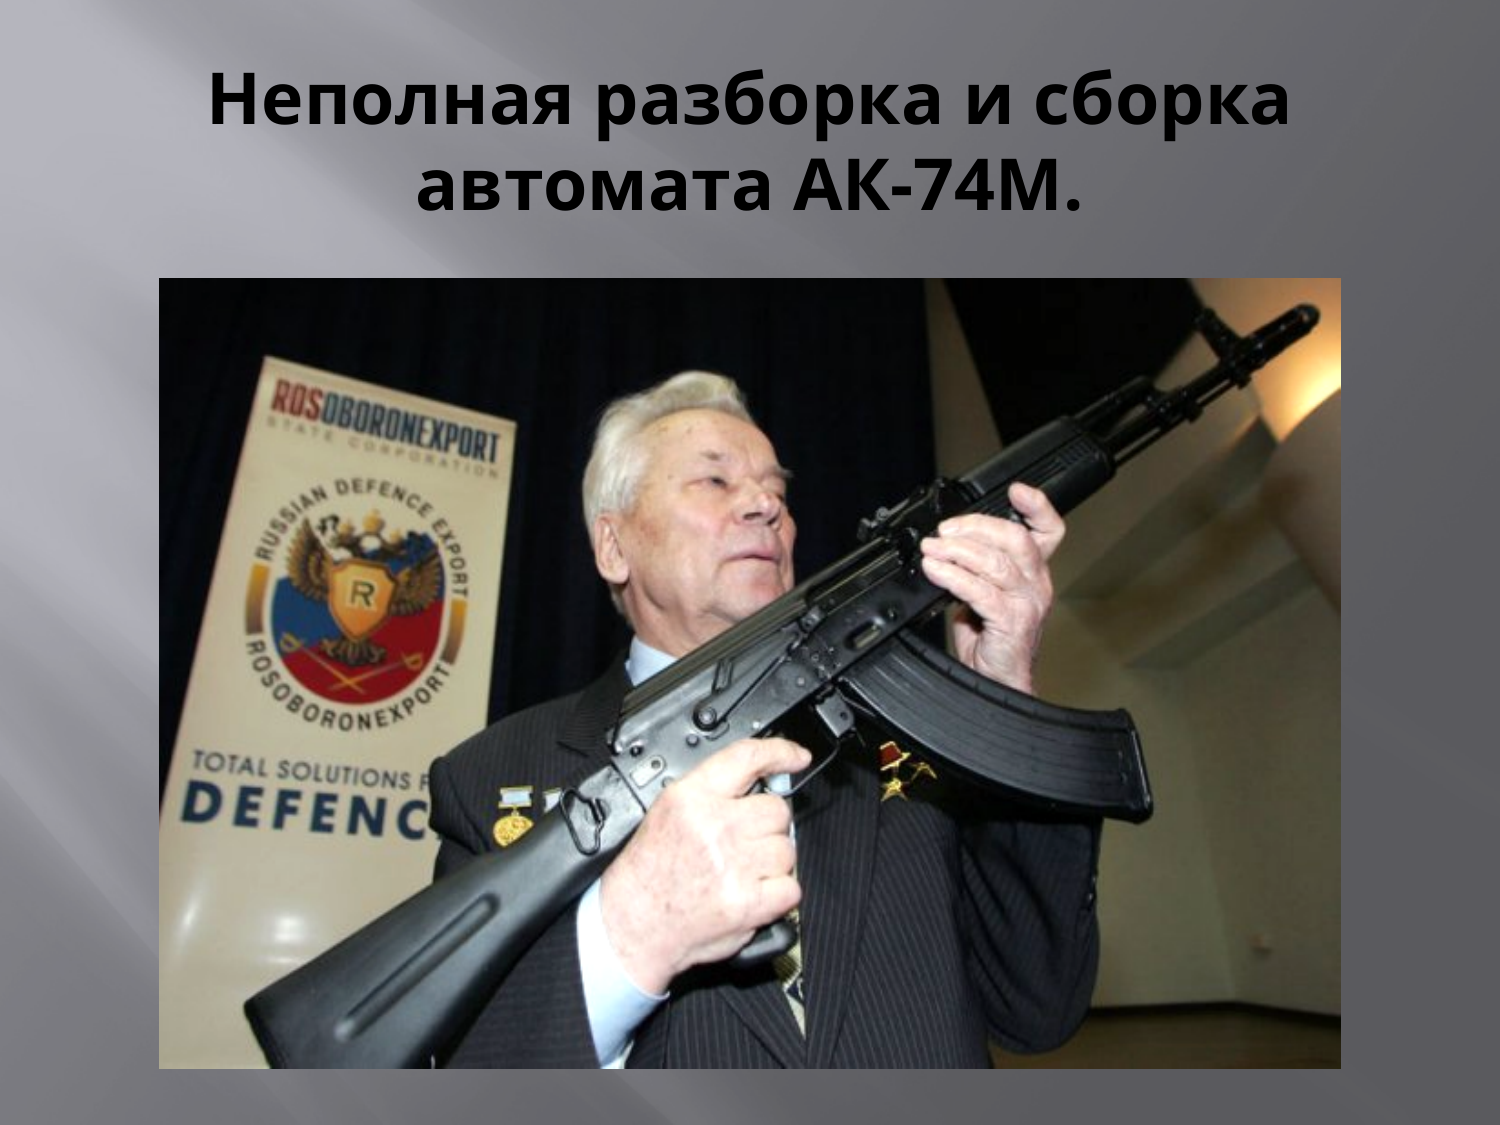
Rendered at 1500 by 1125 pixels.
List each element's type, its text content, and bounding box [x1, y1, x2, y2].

title Неполная разборка и сборка автомата АК-74М. [75, 45, 1425, 233]
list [159, 278, 1341, 1070]
